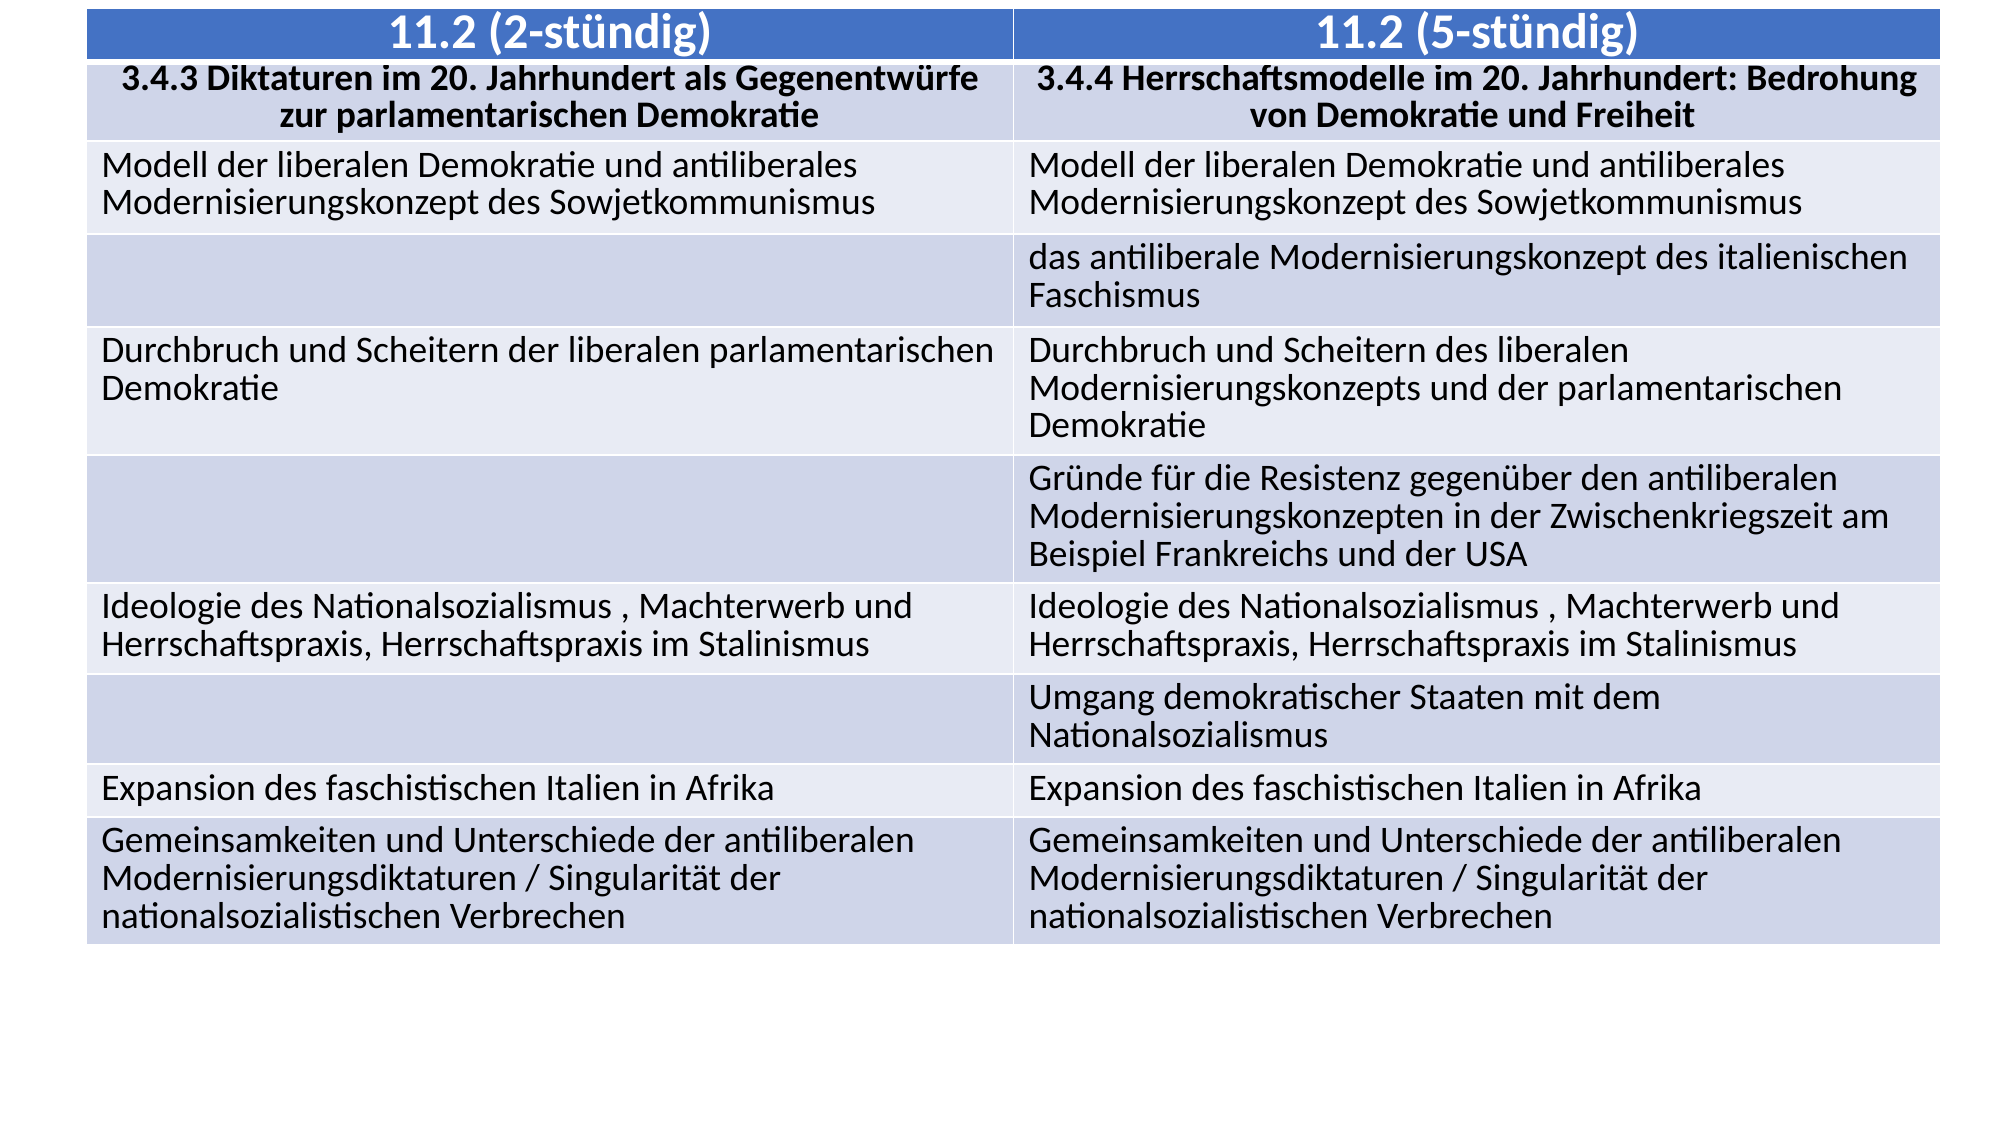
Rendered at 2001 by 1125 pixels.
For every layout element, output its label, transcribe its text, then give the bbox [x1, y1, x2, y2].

table_cell Expansion des faschistischen Italien in Afrika [87, 765, 1013, 816]
table_cell Modell der liberalen Demokratie und antiliberales Modernisierungskonzept des Sowjetkommunismus [87, 142, 1013, 233]
table_cell Gemeinsamkeiten und Unterschiede der antiliberalen Modernisierungsdiktaturen / Singularität der nationalsozialistischen Verbrechen [87, 818, 1013, 944]
table_cell [87, 456, 1013, 582]
table_cell Modell der liberalen Demokratie und antiliberales Modernisierungskonzept des Sowjetkommunismus [1014, 142, 1940, 233]
table_cell Expansion des faschistischen Italien in Afrika [1014, 765, 1940, 816]
table_cell 3.4.3 Diktaturen im 20. Jahrhundert als Gegenentwürfe zur parlamentarischen Demokratie [87, 65, 1013, 140]
table_cell Ideologie des Nationalsozialismus , Machterwerb und Herrschaftspraxis, Herrschaftspraxis im Stalinismus [1014, 584, 1940, 673]
table_cell Gründe für die Resistenz gegenüber den antiliberalen Modernisierungskonzepten in der Zwischenkriegszeit am Beispiel Frankreichs und der USA [1014, 456, 1940, 582]
table_cell Umgang demokratischer Staaten mit dem Nationalsozialismus [1014, 675, 1940, 763]
table_cell Durchbruch und Scheitern des liberalen Modernisierungskonzepts und der parlamentarischen Demokratie [1014, 328, 1940, 454]
table_cell 3.4.4 Herrschaftsmodelle im 20. Jahrhundert: Bedrohung von Demokratie und Freiheit [1014, 65, 1940, 140]
table_cell Durchbruch und Scheitern der liberalen parlamentarischen Demokratie [87, 328, 1013, 454]
table_cell [87, 235, 1013, 326]
table_cell Ideologie des Nationalsozialismus , Machterwerb und Herrschaftspraxis, Herrschaftspraxis im Stalinismus [87, 584, 1013, 673]
table_header 11.2 (5-stündig) [1014, 9, 1940, 59]
table_header 11.2 (2-stündig) [87, 9, 1013, 59]
table_cell [87, 675, 1013, 763]
table_cell das antiliberale Modernisierungskonzept des italienischen Faschismus [1014, 235, 1940, 326]
table_cell Gemeinsamkeiten und Unterschiede der antiliberalen Modernisierungsdiktaturen / Singularität der nationalsozialistischen Verbrechen [1014, 818, 1940, 944]
